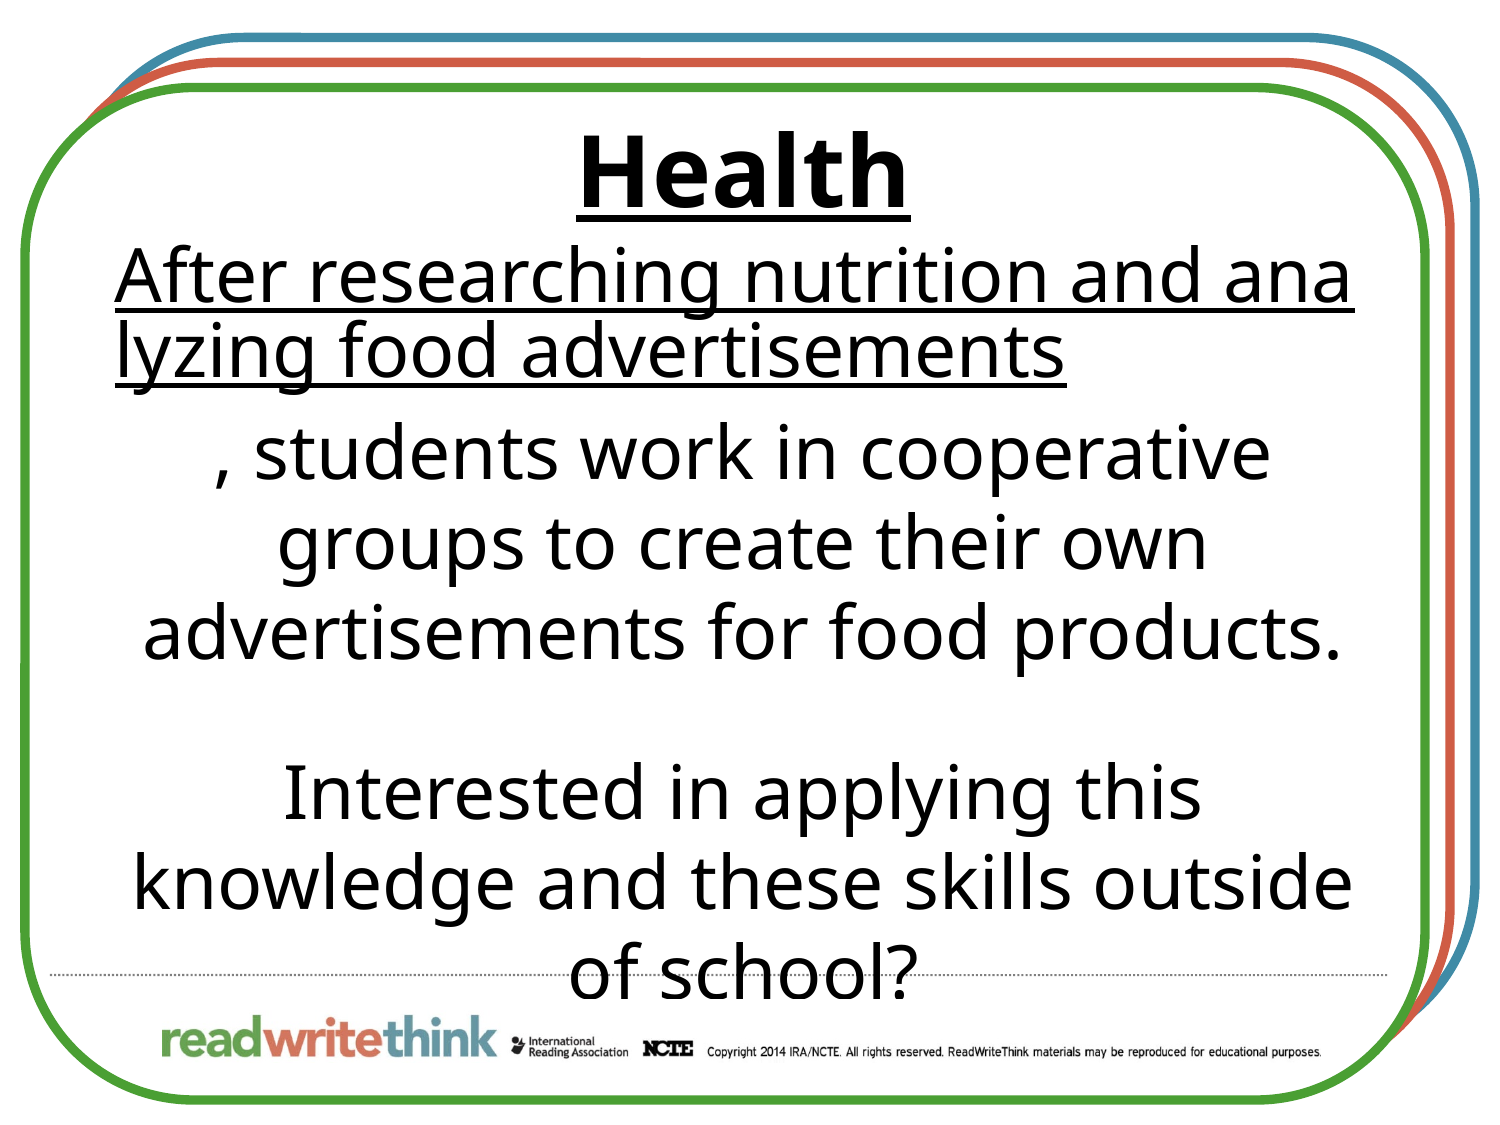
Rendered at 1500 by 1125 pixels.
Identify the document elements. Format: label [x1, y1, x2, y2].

picture [162, 999, 1322, 1063]
text_box [24, 37, 1476, 1101]
